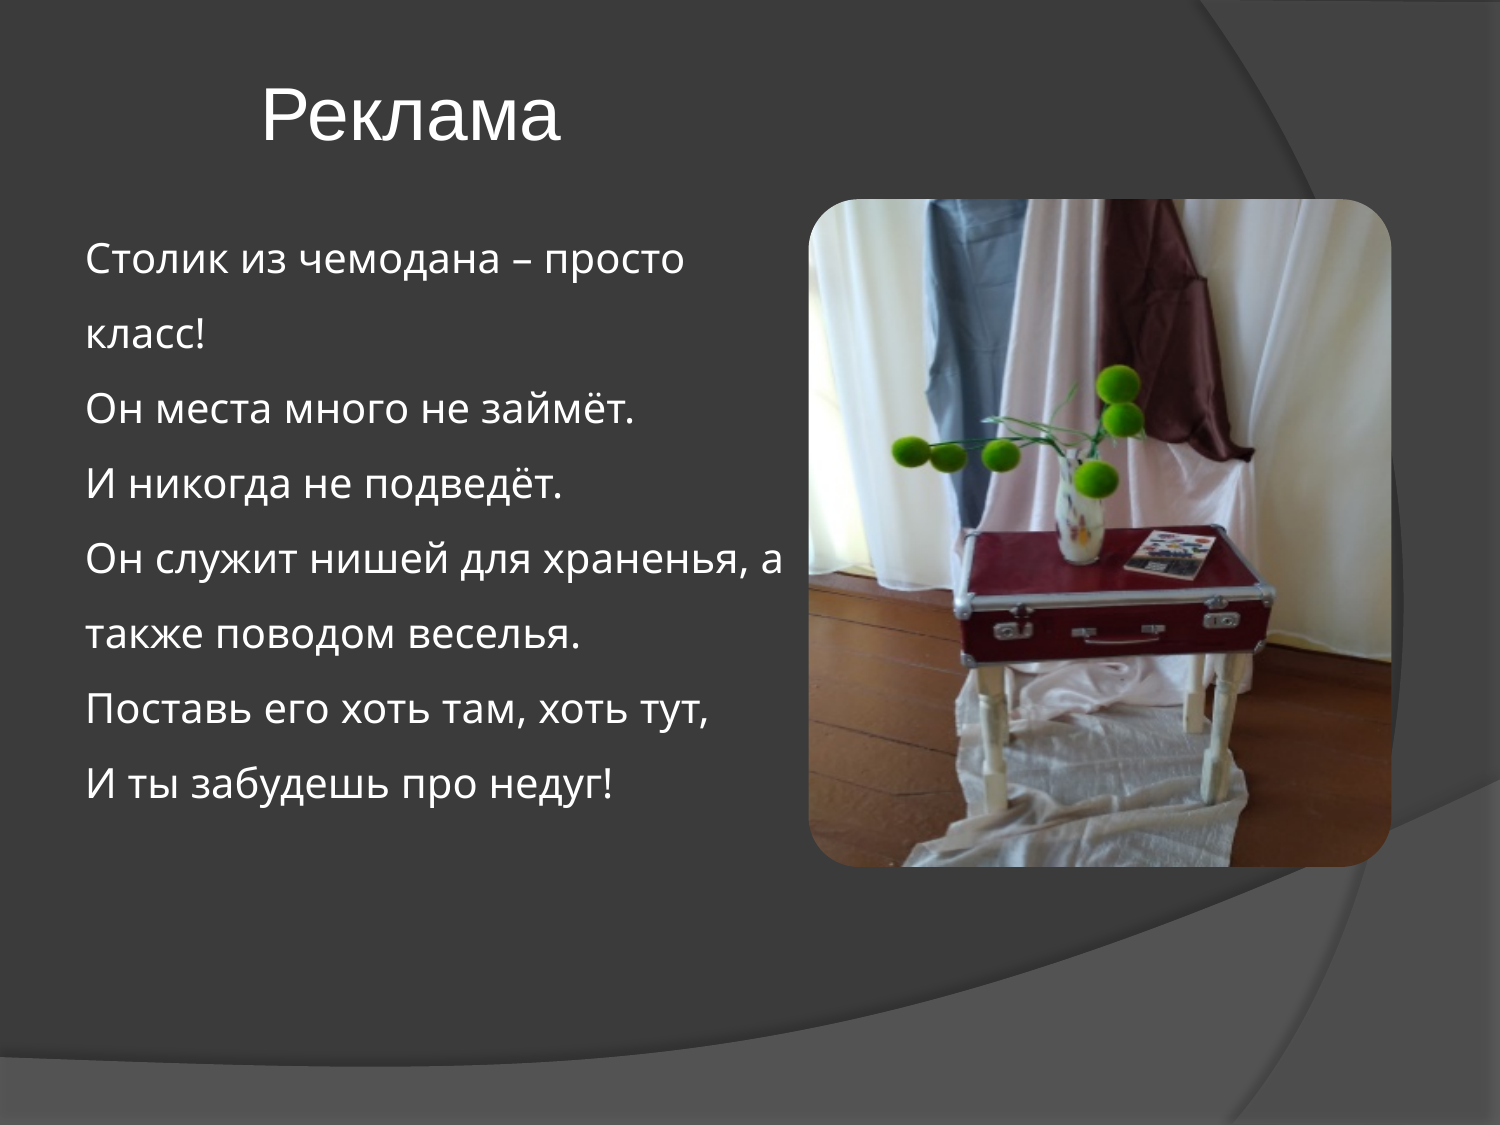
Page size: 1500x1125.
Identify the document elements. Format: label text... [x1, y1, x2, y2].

text_box Столик из чемодана – просто класс! Он места много не займёт. И никогда не подведёт. Он служит нишей для храненья, а также поводом веселья. Поставь его хоть там, хоть тут, И ты забудешь про недуг! [70, 199, 799, 814]
text_box Реклама [246, 58, 715, 164]
picture [808, 198, 1392, 868]
